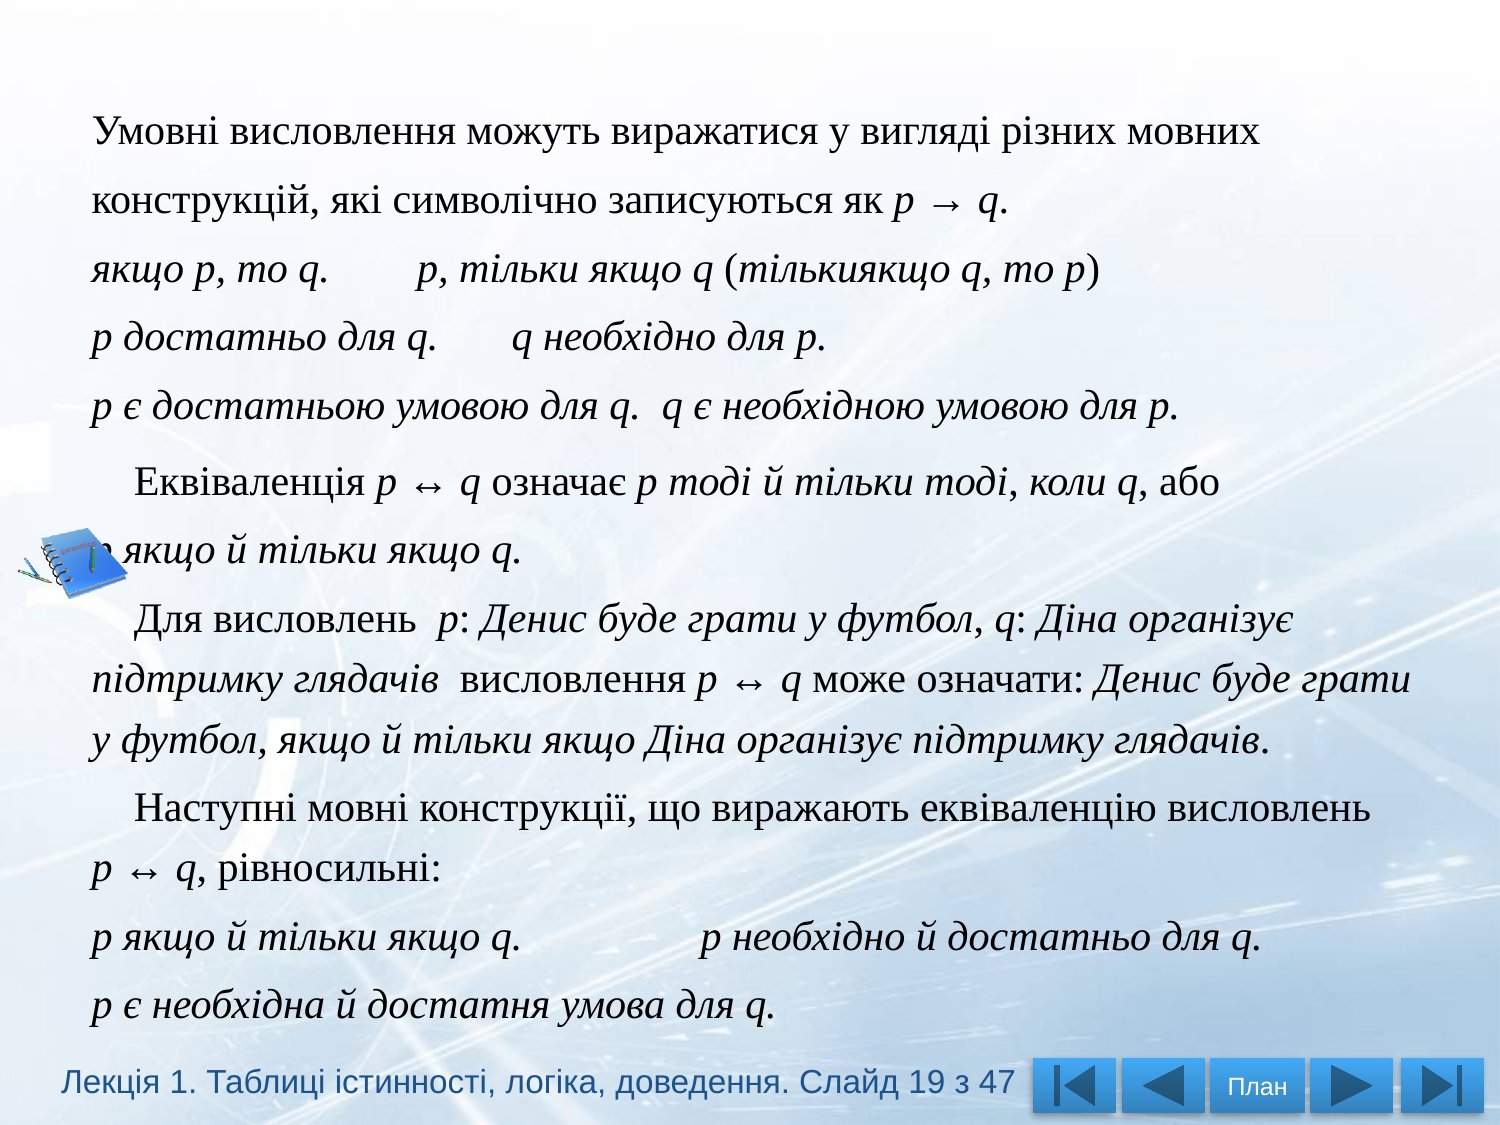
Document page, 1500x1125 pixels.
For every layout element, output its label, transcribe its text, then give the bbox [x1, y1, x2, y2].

picture [0, 0, 1500, 1125]
text_box Лекція 1. Таблиці істинності, логіка, доведення. Слайд 19 з 47 [46, 1052, 1033, 1107]
list Умовні висловлення можуть виражатися у вигляді різних мовних конструкцій, які символічно записуються як р → q. якщо р, то q. р, тільки якщо q (тількиякщо q, то р) р достатньо для q. q необхідно для р. р є достатньою умовою для q. q є необхідною умовою для р. Еквіваленція р ↔ q означає р тоді й тільки тоді, коли q, або р якщо й тільки якщо q. Для висловлень р: Денис буде грати у футбол, q: Діна організує підтримку глядачів висловлення р ↔ q може означати: Денис буде грати у футбол, якщо й тільки якщо Діна організує підтримку глядачів. Наступні мовні конструкції, що виражають еквіваленцію висловлень р ↔ q, рівносильні: р якщо й тільки якщо q. р необхідно й достатньо для q. р є необхідна й достатня умова для q. [76, 85, 1427, 1056]
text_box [1033, 1058, 1484, 1114]
